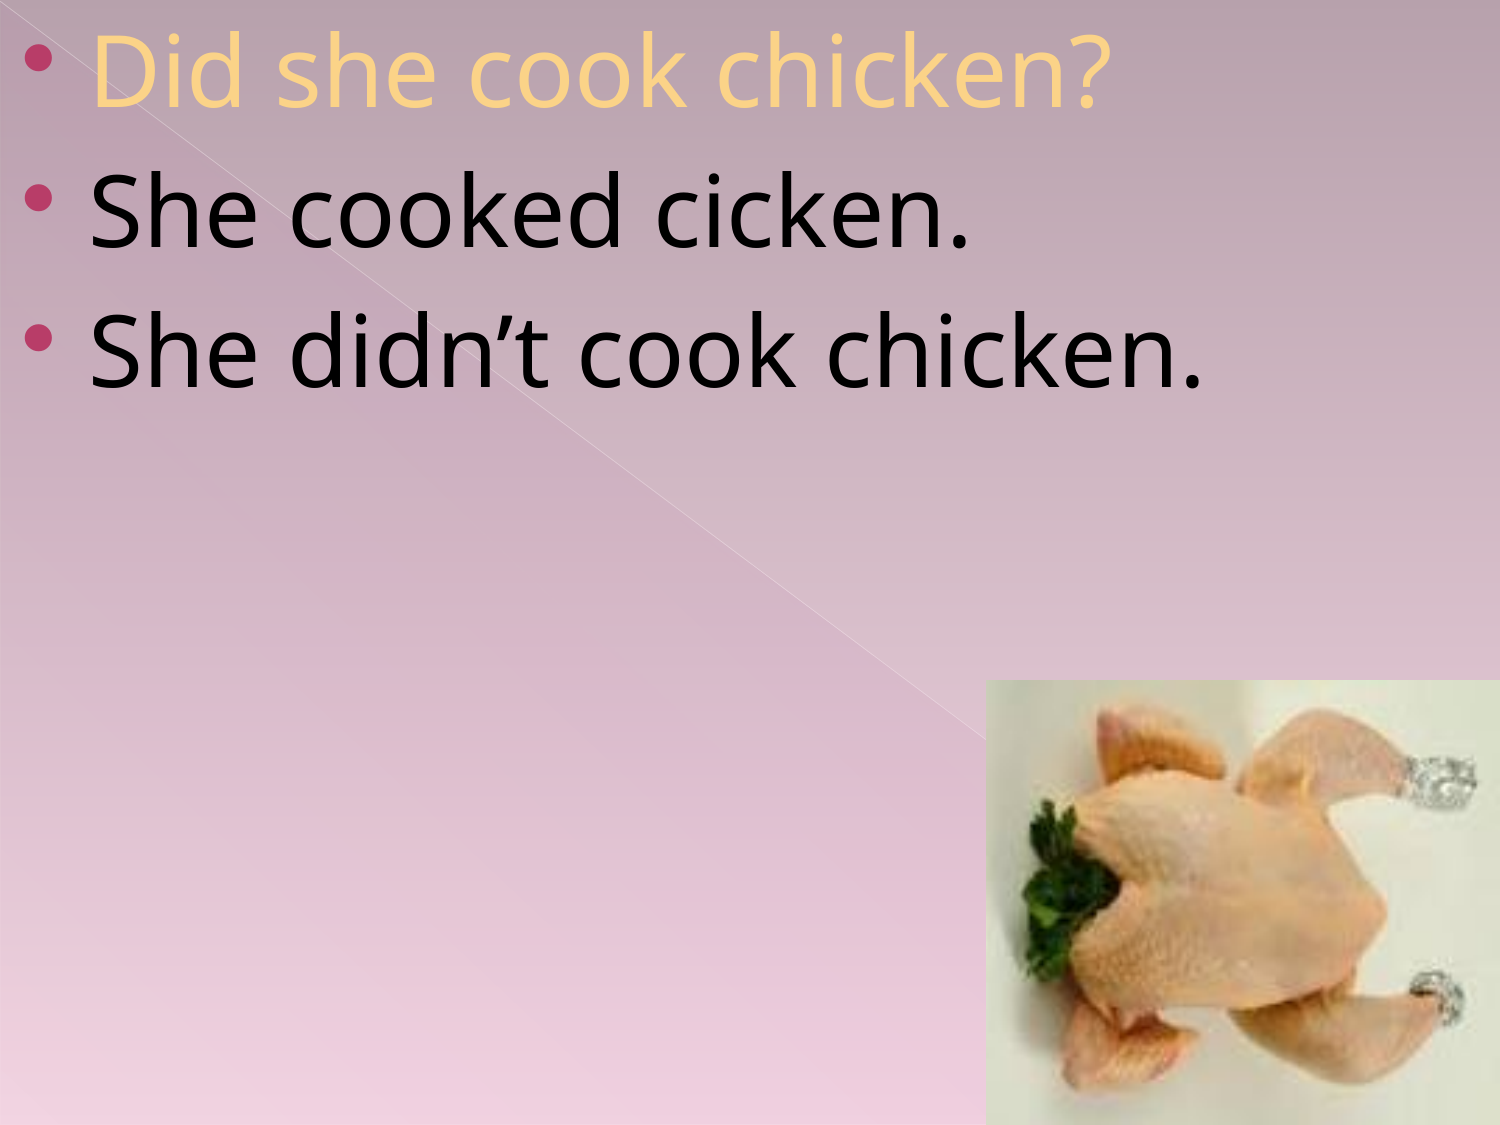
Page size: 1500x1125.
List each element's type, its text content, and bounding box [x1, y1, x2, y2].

list Did she cook chicken? She cooked cicken. She didn’t cook chicken. [0, 0, 1500, 1125]
picture [985, 680, 1500, 1125]
